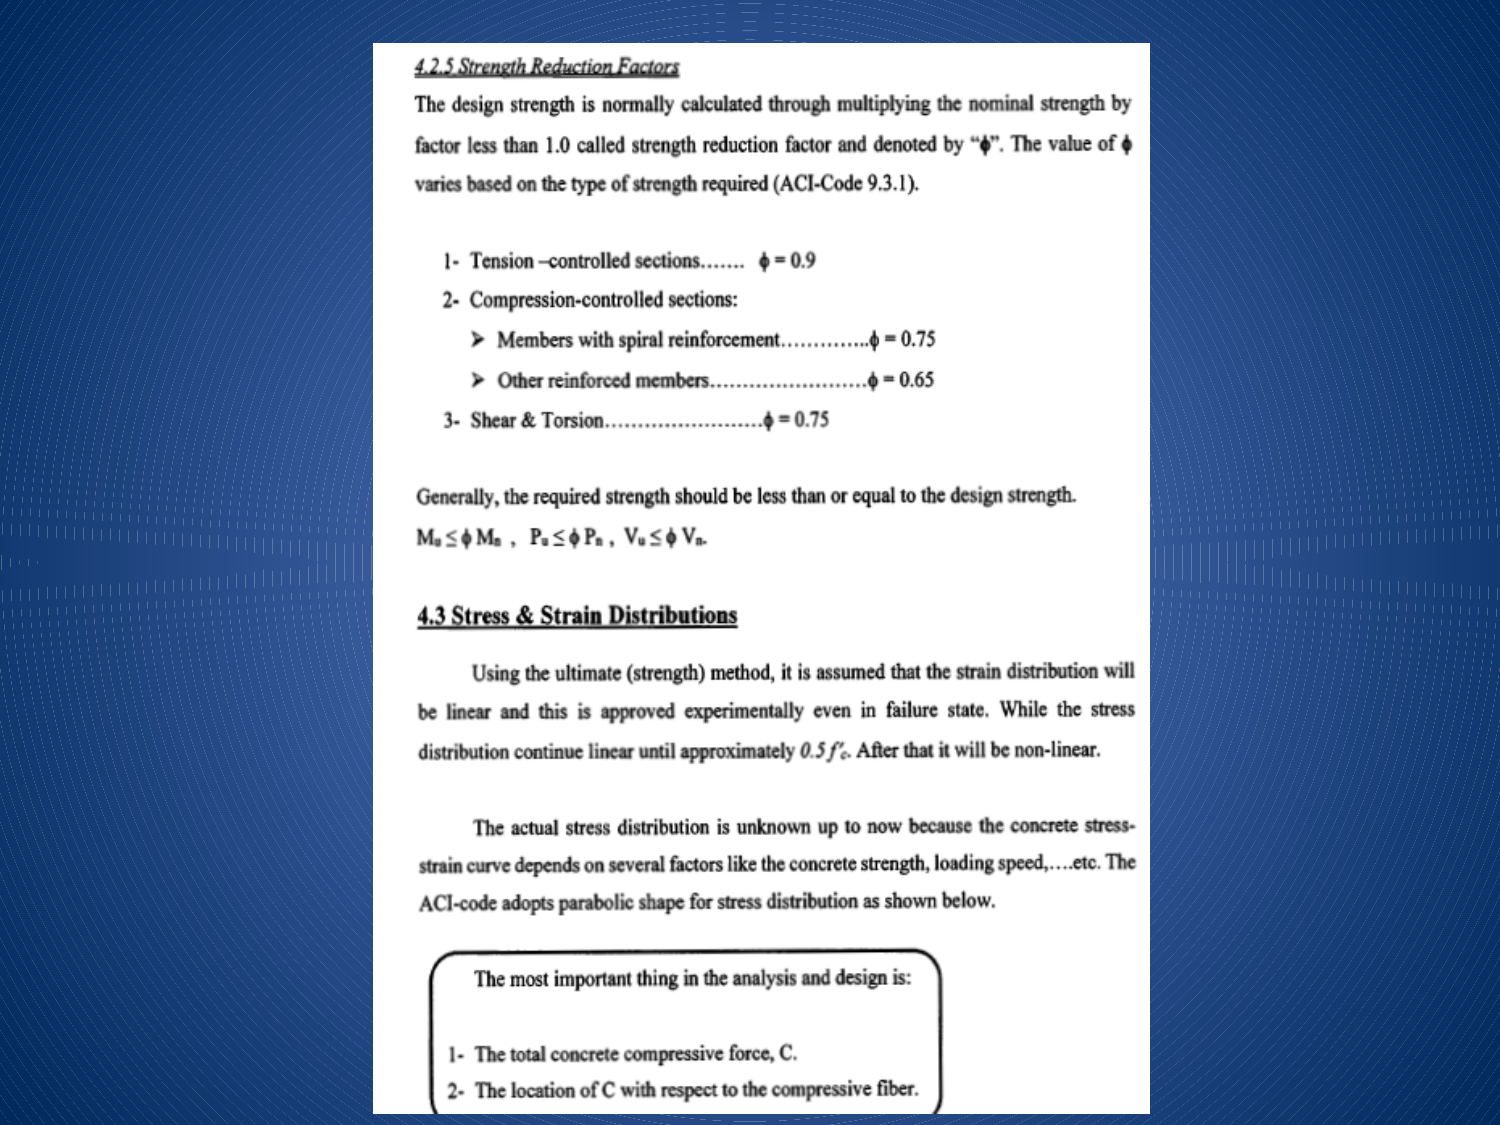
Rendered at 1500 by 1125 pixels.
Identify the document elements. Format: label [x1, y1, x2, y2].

picture [373, 43, 1151, 1114]
